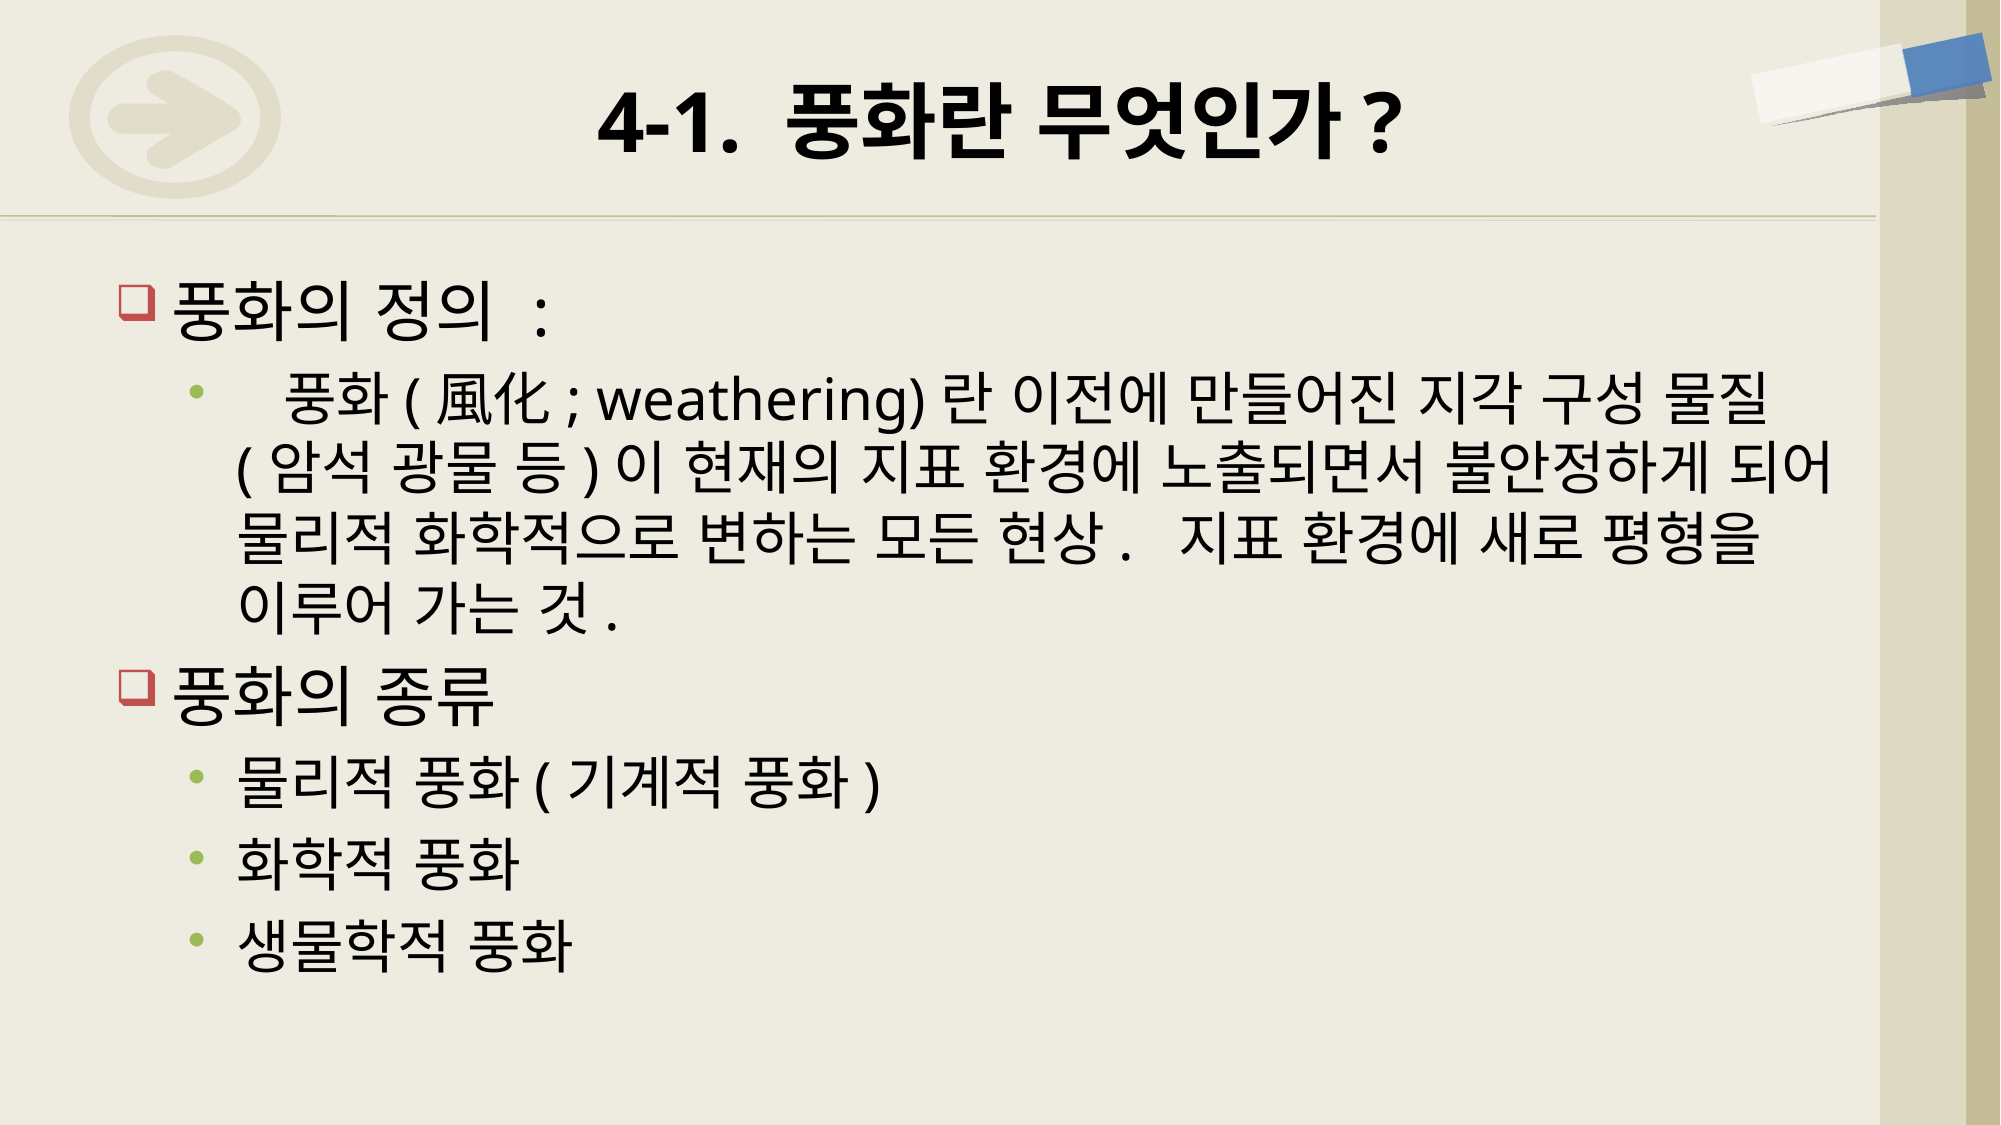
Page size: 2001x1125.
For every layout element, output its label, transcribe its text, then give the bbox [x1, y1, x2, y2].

list 풍화의 정의 : 풍화(風化; weathering)란 이전에 만들어진 지각 구성 물질(암석 광물 등)이 현재의 지표 환경에 노출되면서 불안정하게 되어 물리적 화학적으로 변하는 모든 현상. 지표 환경에 새로 평형을 이루어 가는 것. 풍화의 종류 물리적 풍화(기계적 풍화) 화학적 풍화 생물학적 풍화 [99, 262, 1874, 1005]
title 4-1. 풍화란 무엇인가? [99, 24, 1900, 213]
